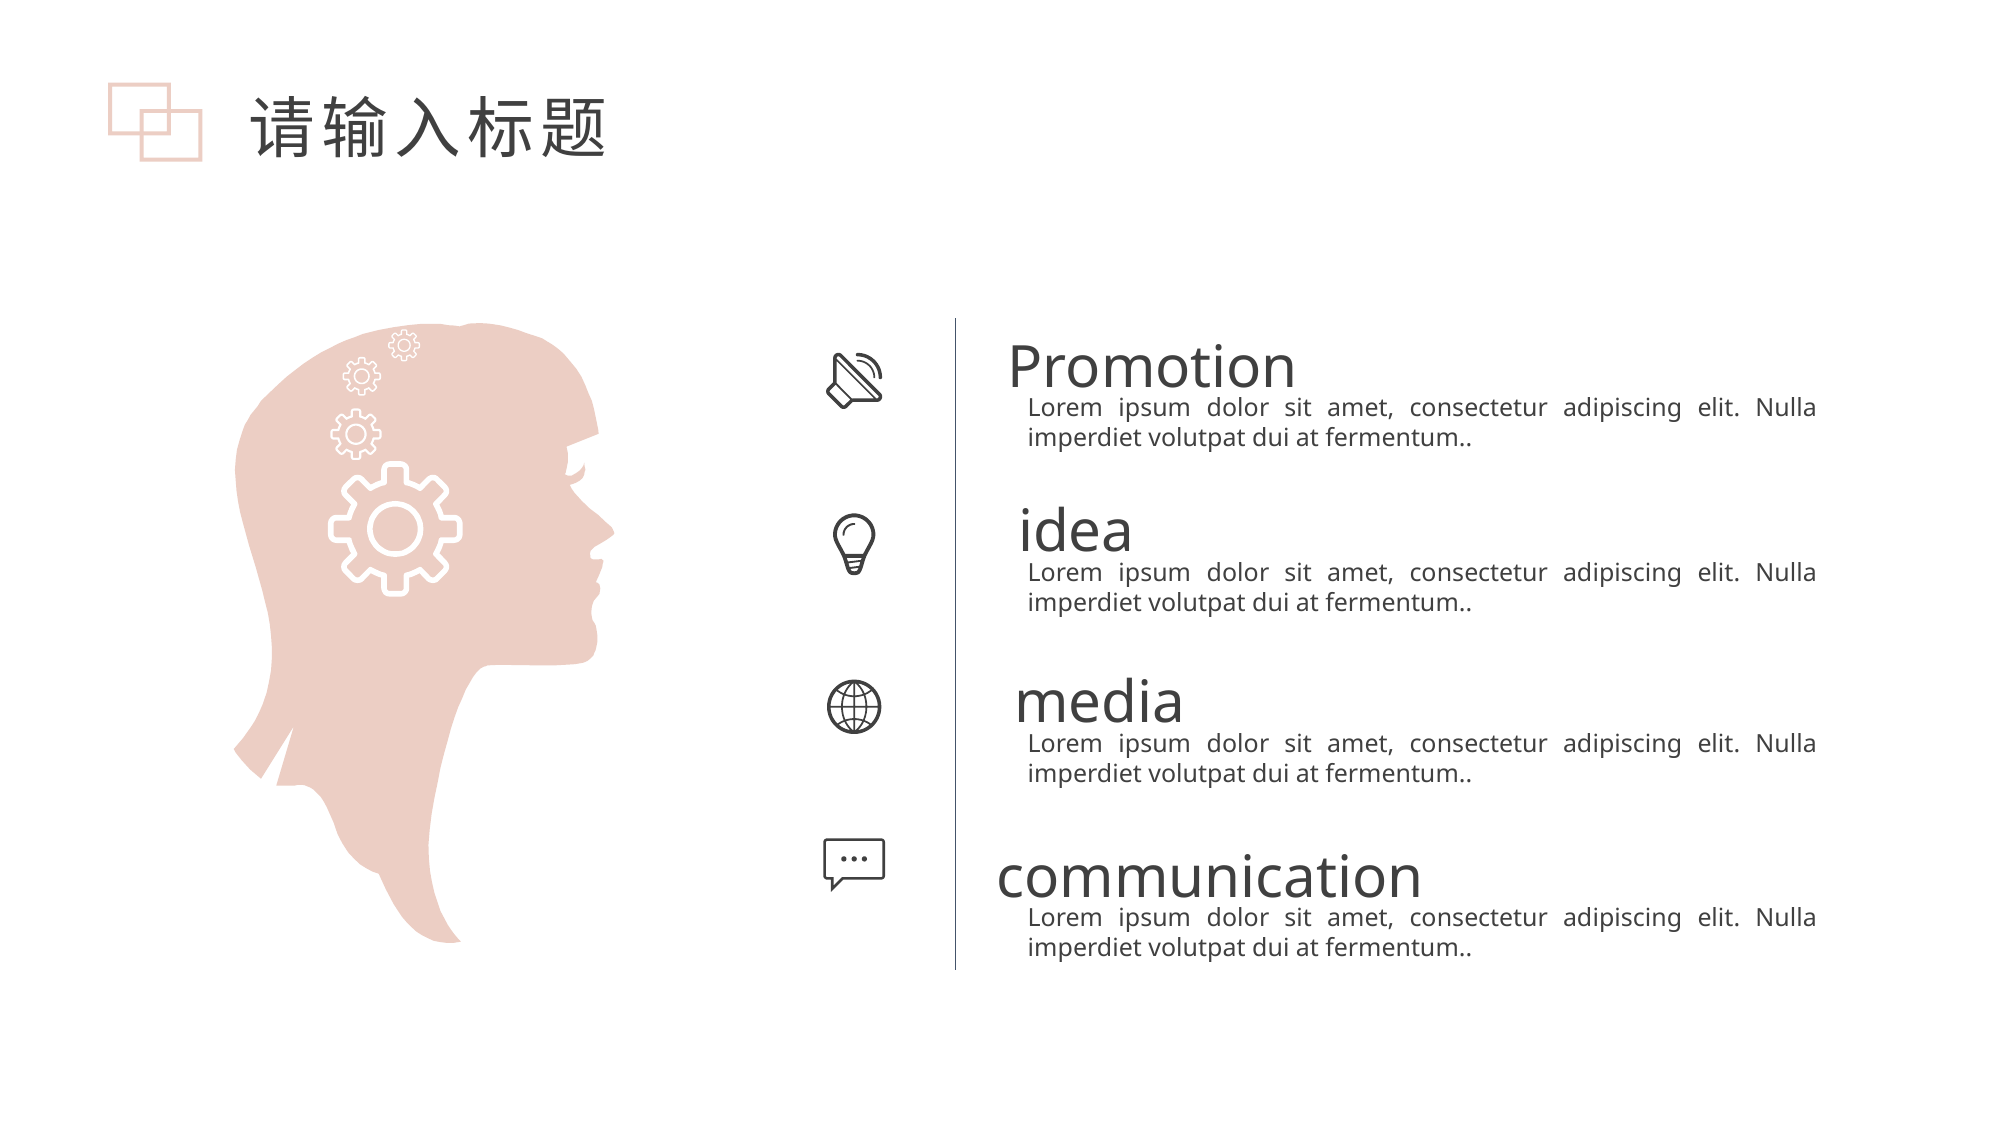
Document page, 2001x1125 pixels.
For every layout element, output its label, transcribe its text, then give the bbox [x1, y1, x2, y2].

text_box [823, 838, 886, 892]
text_box media [999, 657, 1201, 742]
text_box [342, 356, 381, 396]
text_box Lorem ipsum dolor sit amet, consectetur adipiscing elit. Nulla imperdiet volutpat dui at fermentum.. [1012, 384, 1833, 460]
text_box Promotion [992, 321, 1313, 407]
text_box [388, 329, 420, 362]
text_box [327, 461, 463, 597]
text_box idea [1003, 486, 1150, 571]
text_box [330, 408, 382, 460]
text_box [832, 513, 876, 576]
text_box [108, 82, 203, 162]
text_box 请输入标题 [233, 78, 891, 174]
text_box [826, 352, 883, 409]
text_box [827, 679, 882, 734]
text_box Lorem ipsum dolor sit amet, consectetur adipiscing elit. Nulla imperdiet volutpat dui at fermentum.. [1012, 894, 1833, 970]
text_box Lorem ipsum dolor sit amet, consectetur adipiscing elit. Nulla imperdiet volutpat dui at fermentum.. [1012, 549, 1833, 624]
text_box communication [981, 831, 1439, 917]
text_box [233, 323, 615, 943]
text_box Lorem ipsum dolor sit amet, consectetur adipiscing elit. Nulla imperdiet volutpat dui at fermentum.. [1012, 720, 1833, 795]
